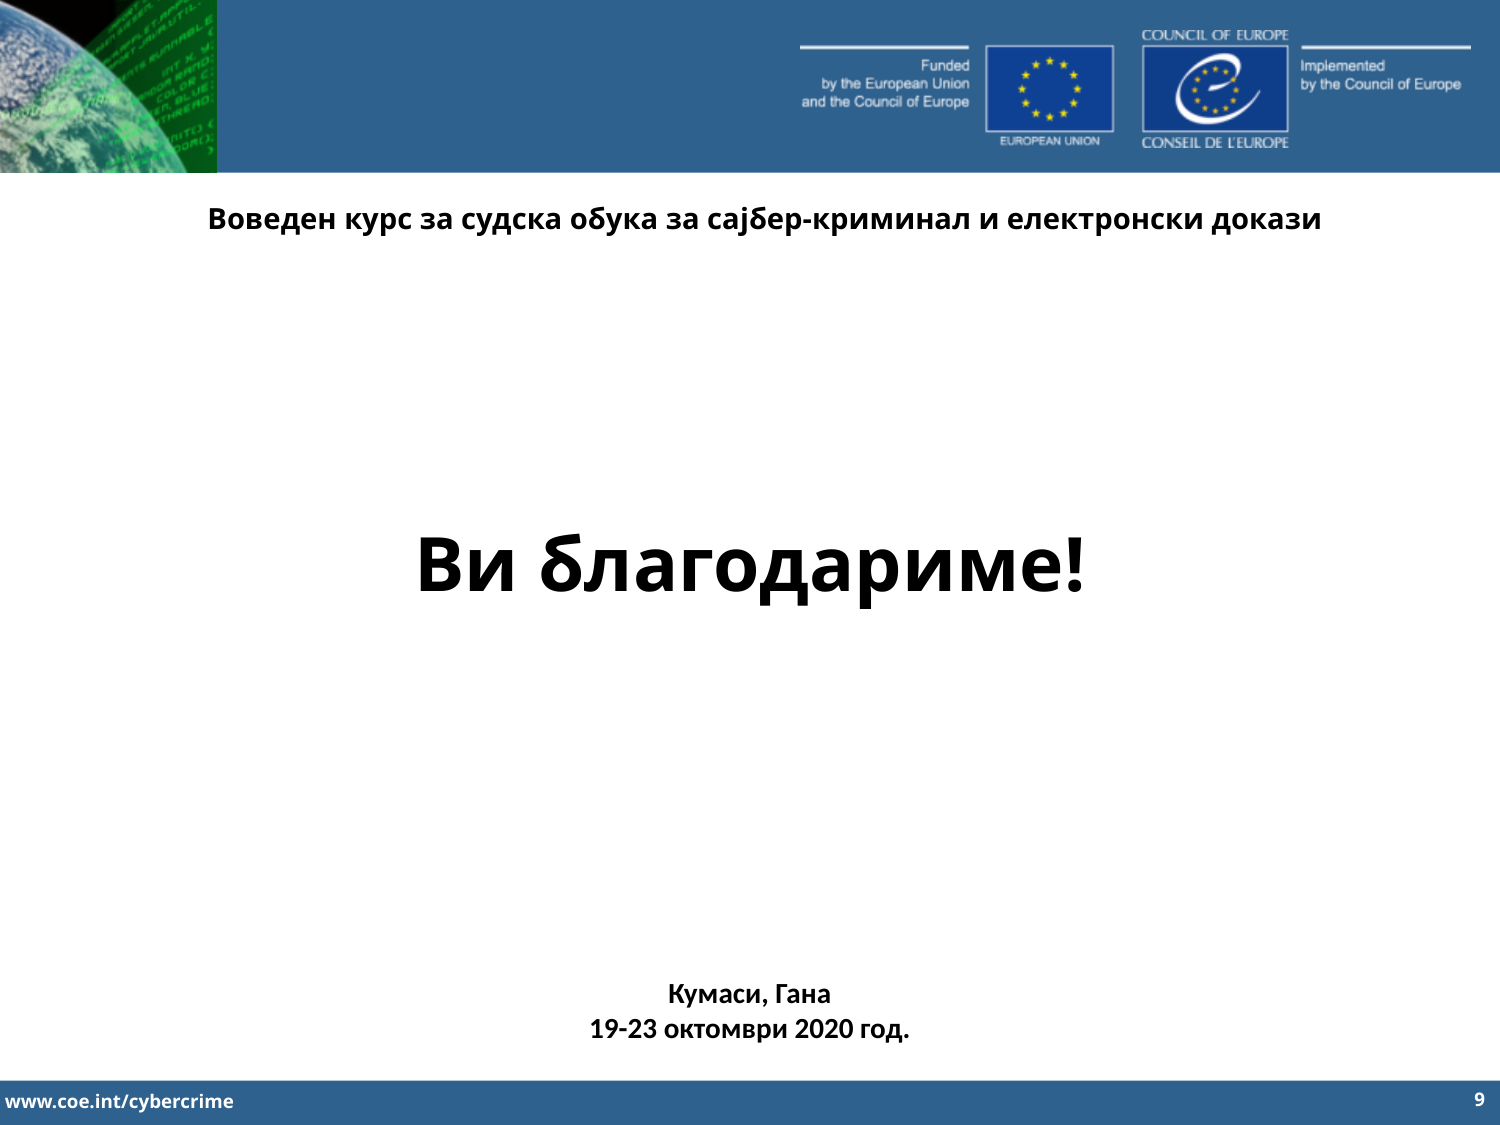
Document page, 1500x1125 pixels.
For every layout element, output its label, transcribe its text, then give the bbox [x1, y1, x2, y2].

picture [0, 1, 217, 173]
text_box Кумаси, Гана 19-23 октомври 2020 год. [311, 966, 1189, 1052]
text_box Воведен курс за судска обука за сајбер-криминал и електронски докази [59, 193, 1471, 243]
text_box Ви благодариме! [44, 509, 1456, 615]
picture [799, 30, 1471, 148]
